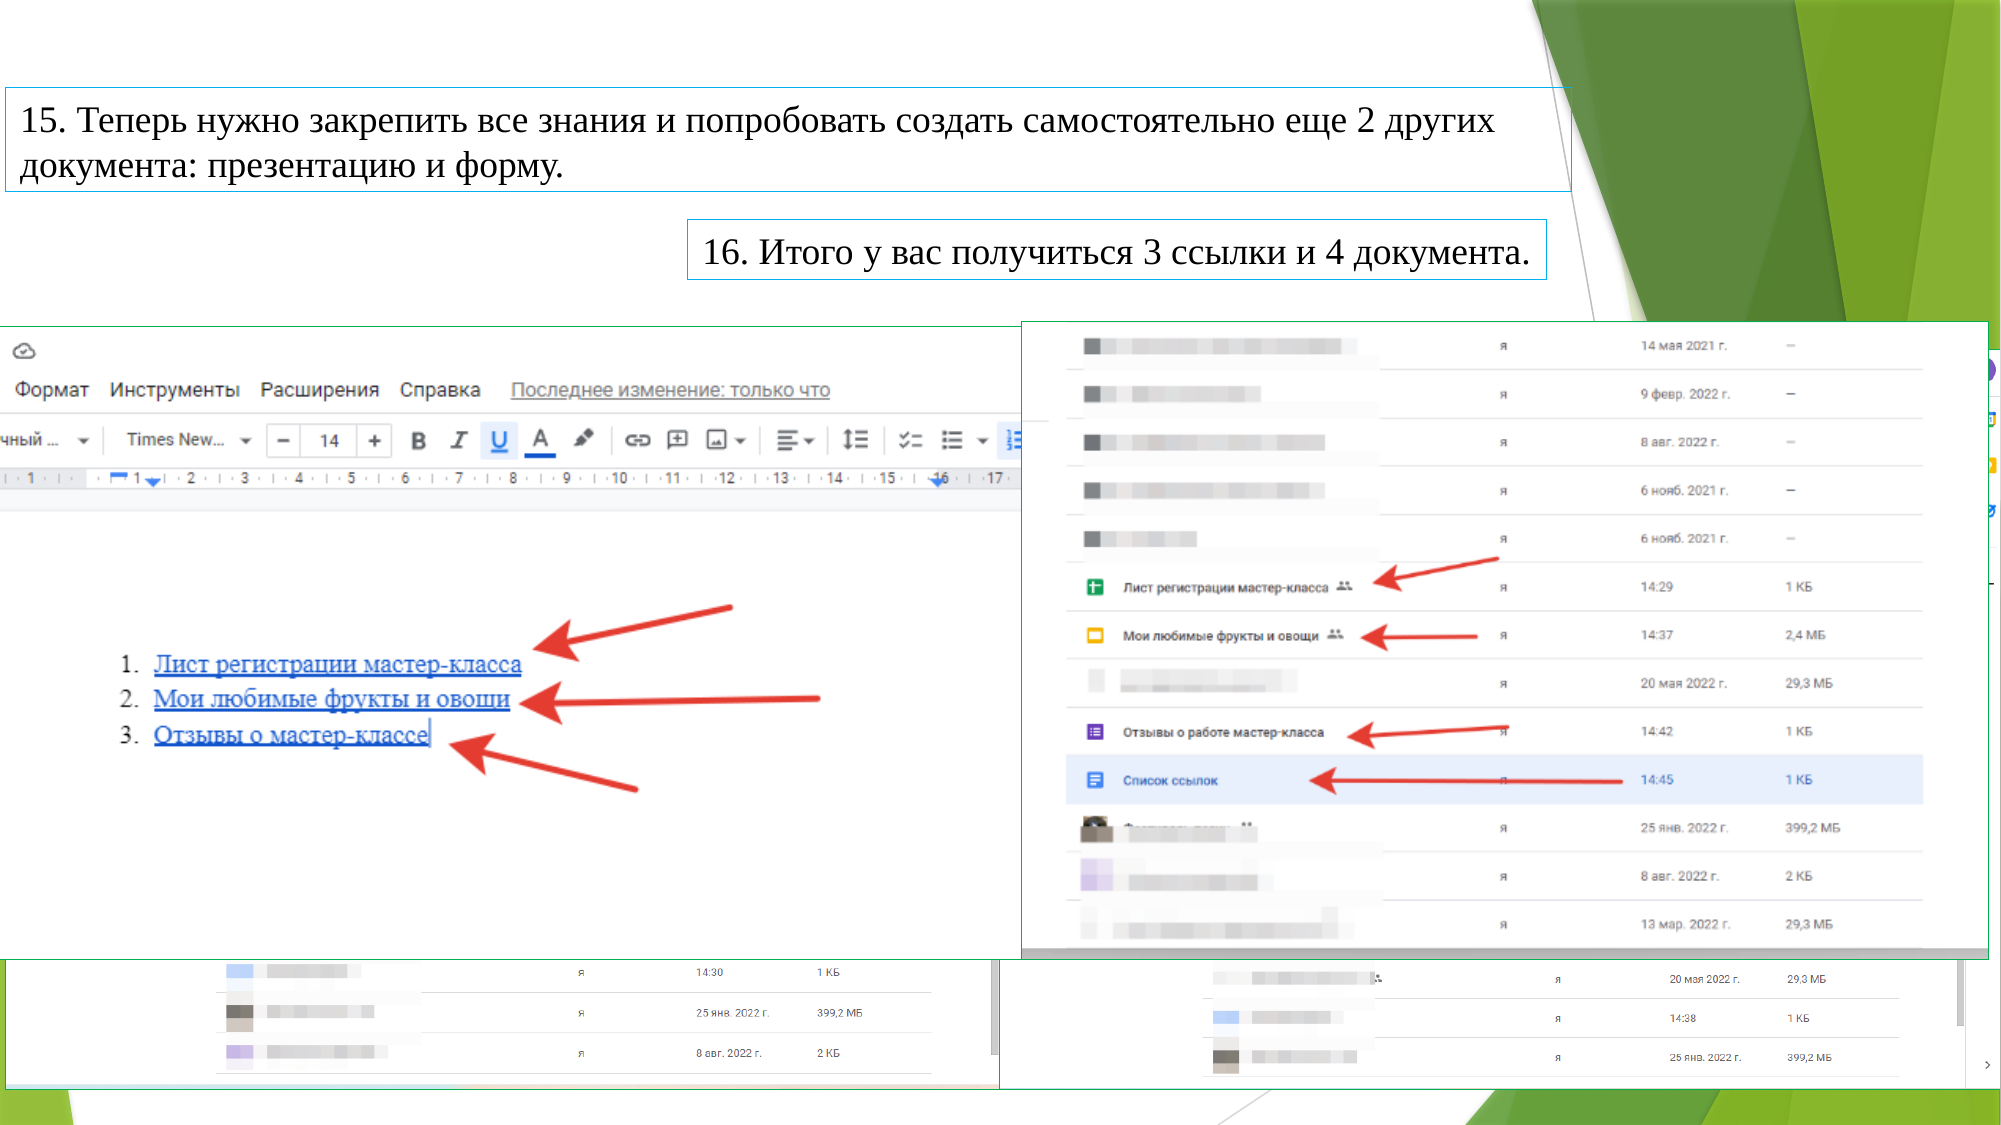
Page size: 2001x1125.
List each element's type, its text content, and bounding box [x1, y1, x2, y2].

text_box 16. Итого у вас получиться 3 ссылки и 4 документа. [687, 219, 1547, 280]
picture [0, 321, 2000, 1091]
text_box 15. Теперь нужно закрепить все знания и попробовать создать самостоятельно еще 2 других документа: презентацию и форму. [5, 87, 1572, 192]
